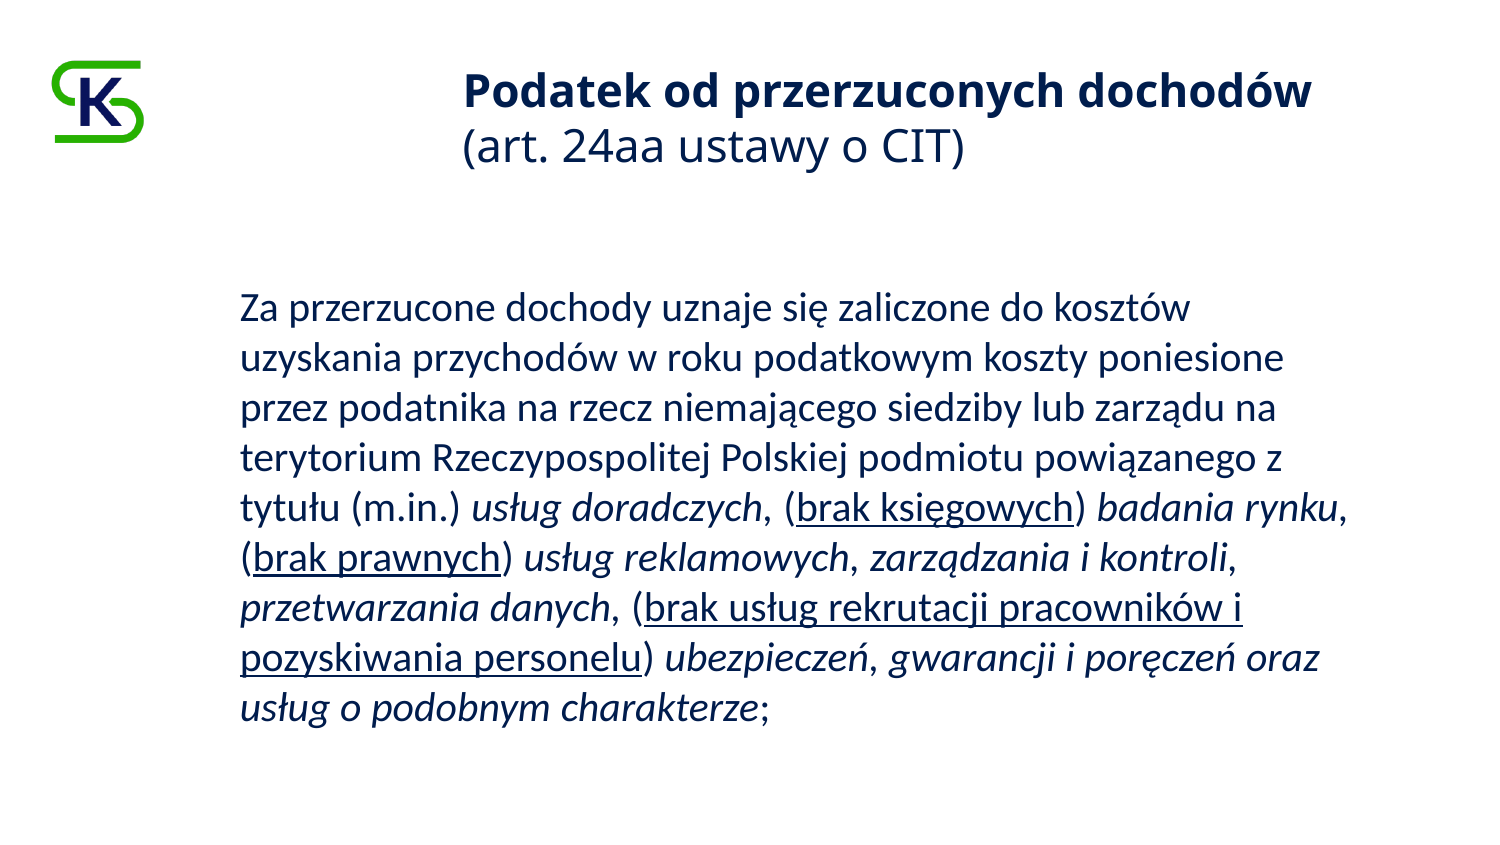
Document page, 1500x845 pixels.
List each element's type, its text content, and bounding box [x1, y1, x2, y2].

title Podatek od przerzuconych dochodów (art. 24aa ustawy o CIT) [462, 61, 1475, 173]
picture [49, 45, 151, 145]
text_box Za przerzucone dochody uznaje się zaliczone do kosztów uzyskania przychodów w roku podatkowym koszty poniesione przez podatnika na rzecz niemającego siedziby lub zarządu na terytorium Rzeczypospolitej Polskiej podmiotu powiązanego z tytułu (m.in.) usług doradczych, (brak księgowych) badania rynku, (brak prawnych) usług reklamowych, zarządzania i kontroli, przetwarzania danych, (brak usług rekrutacji pracowników i pozyskiwania personelu) ubezpieczeń, gwarancji i poręczeń oraz usług o podobnym charakterze; [225, 272, 1375, 685]
